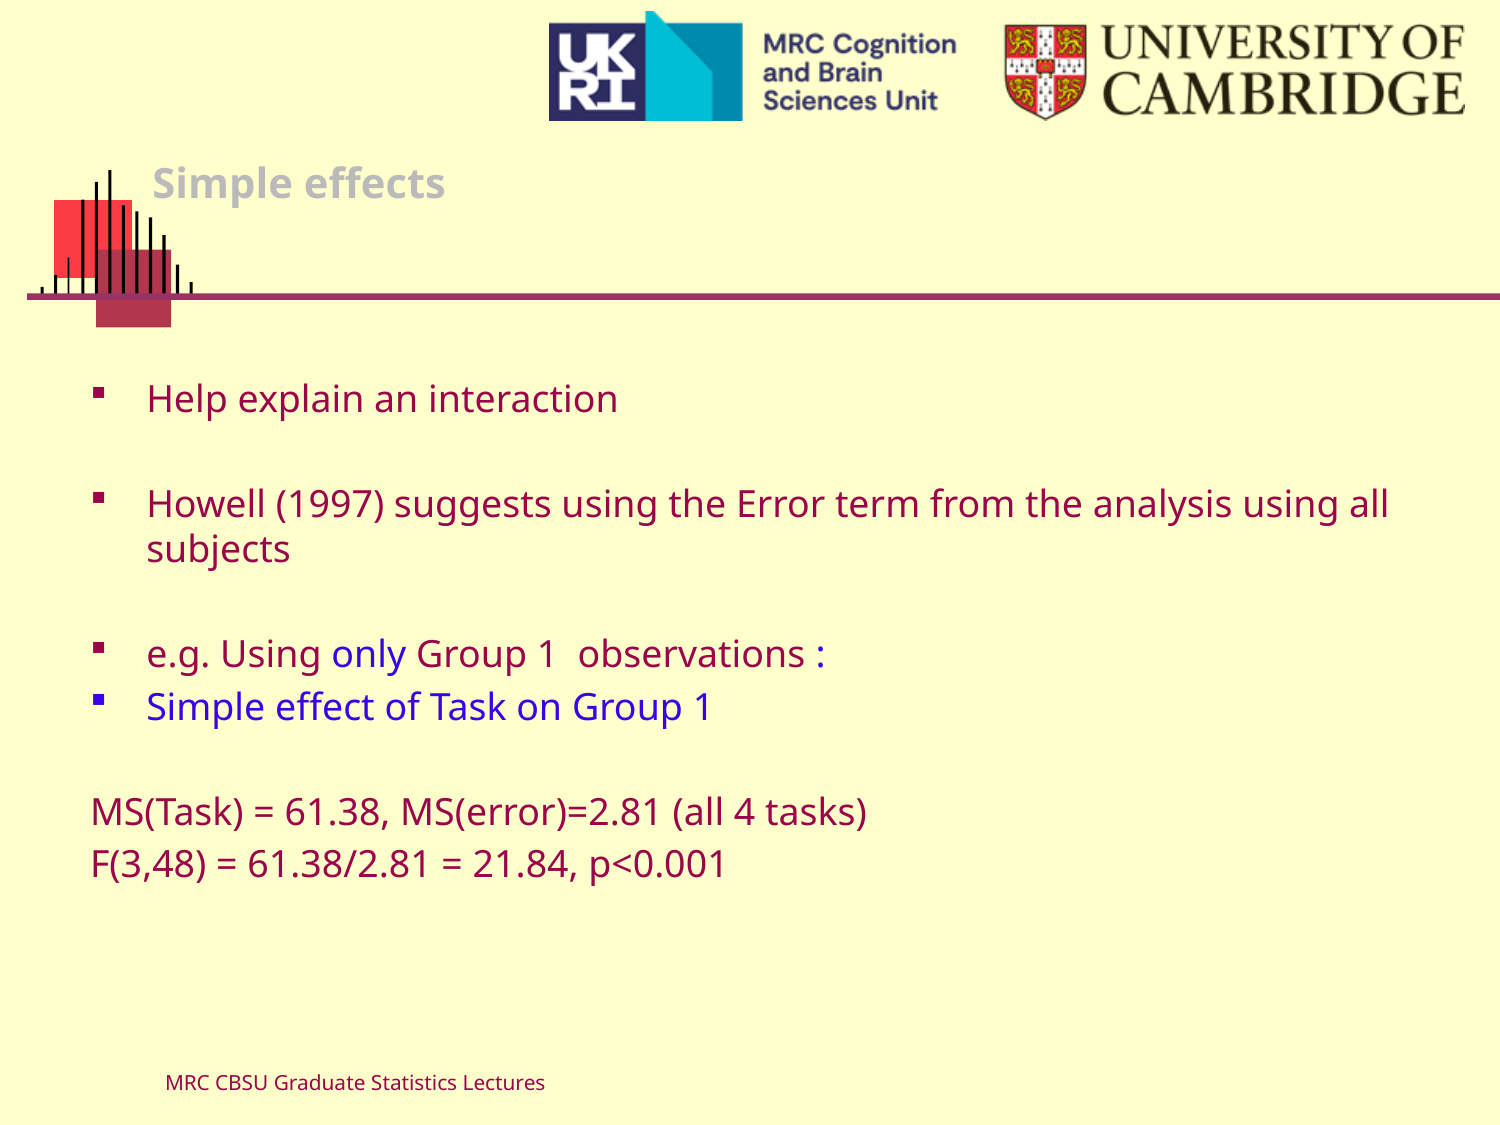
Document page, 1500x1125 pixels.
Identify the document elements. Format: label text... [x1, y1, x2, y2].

list Help explain an interaction Howell (1997) suggests using the Error term from the analysis using all subjects e.g. Using only Group 1 observations : Simple effect of Task on Group 1 MS(Task) = 61.38, MS(error)=2.81 (all 4 tasks) F(3,48) = 61.38/2.81 = 21.84, p<0.001 [75, 262, 1425, 1038]
picture [549, 11, 1465, 121]
footer MRC CBSU Graduate Statistics Lectures [149, 1062, 988, 1101]
title Simple effects [137, 137, 988, 233]
